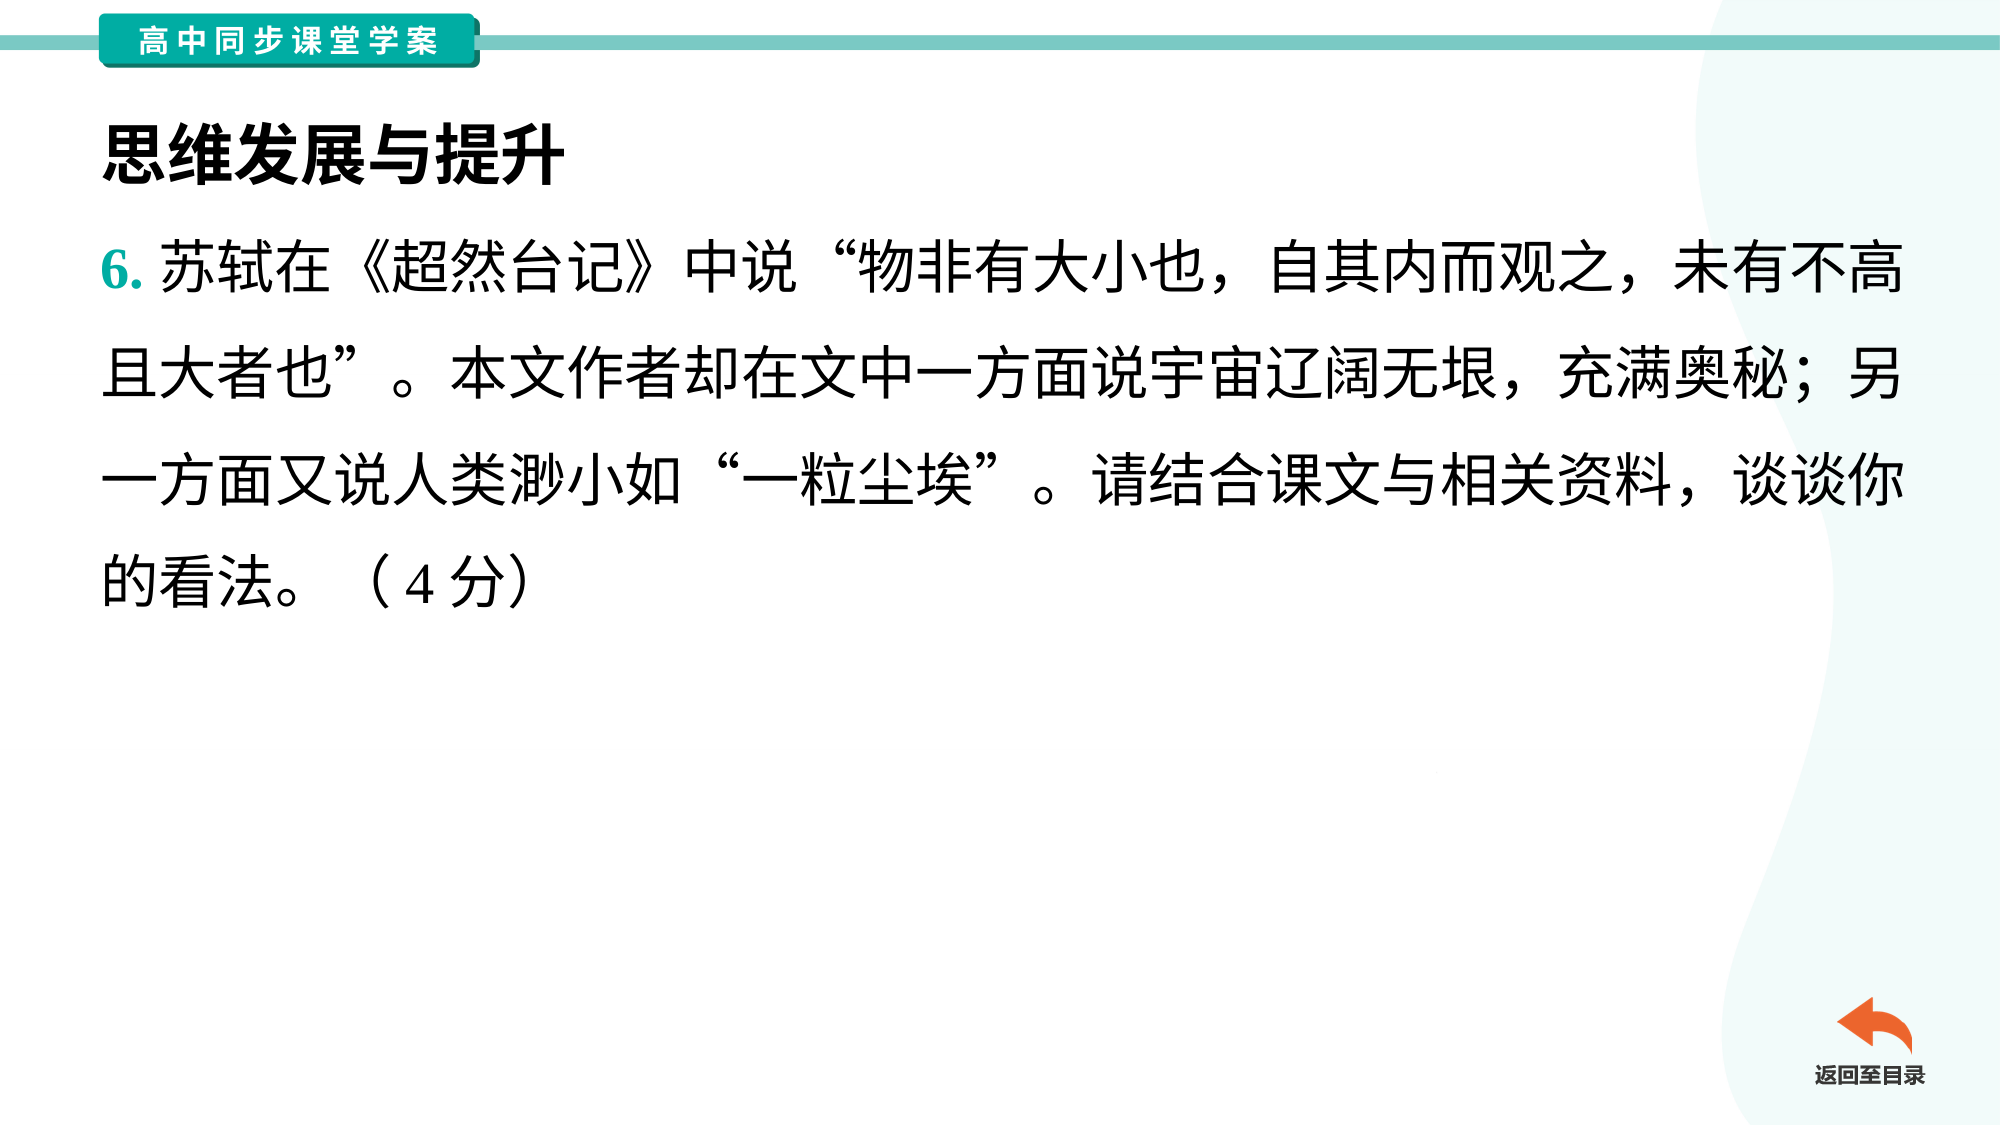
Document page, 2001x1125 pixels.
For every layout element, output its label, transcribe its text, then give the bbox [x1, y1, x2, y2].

picture [0, 0, 2000, 1125]
text_box 思维发展与提升 [100, 76, 1899, 193]
text_box 6.苏轼在《超然台记》中说“物非有大小也，自其内而观之，未有不高 且大者也”。本文作者却在文中一方面说宇宙辽阔无垠，充满奥秘；另 一方面又说人类渺小如“一粒尘埃”。请结合课文与相关资料，谈谈你 的看法。（4分） [100, 193, 1899, 604]
